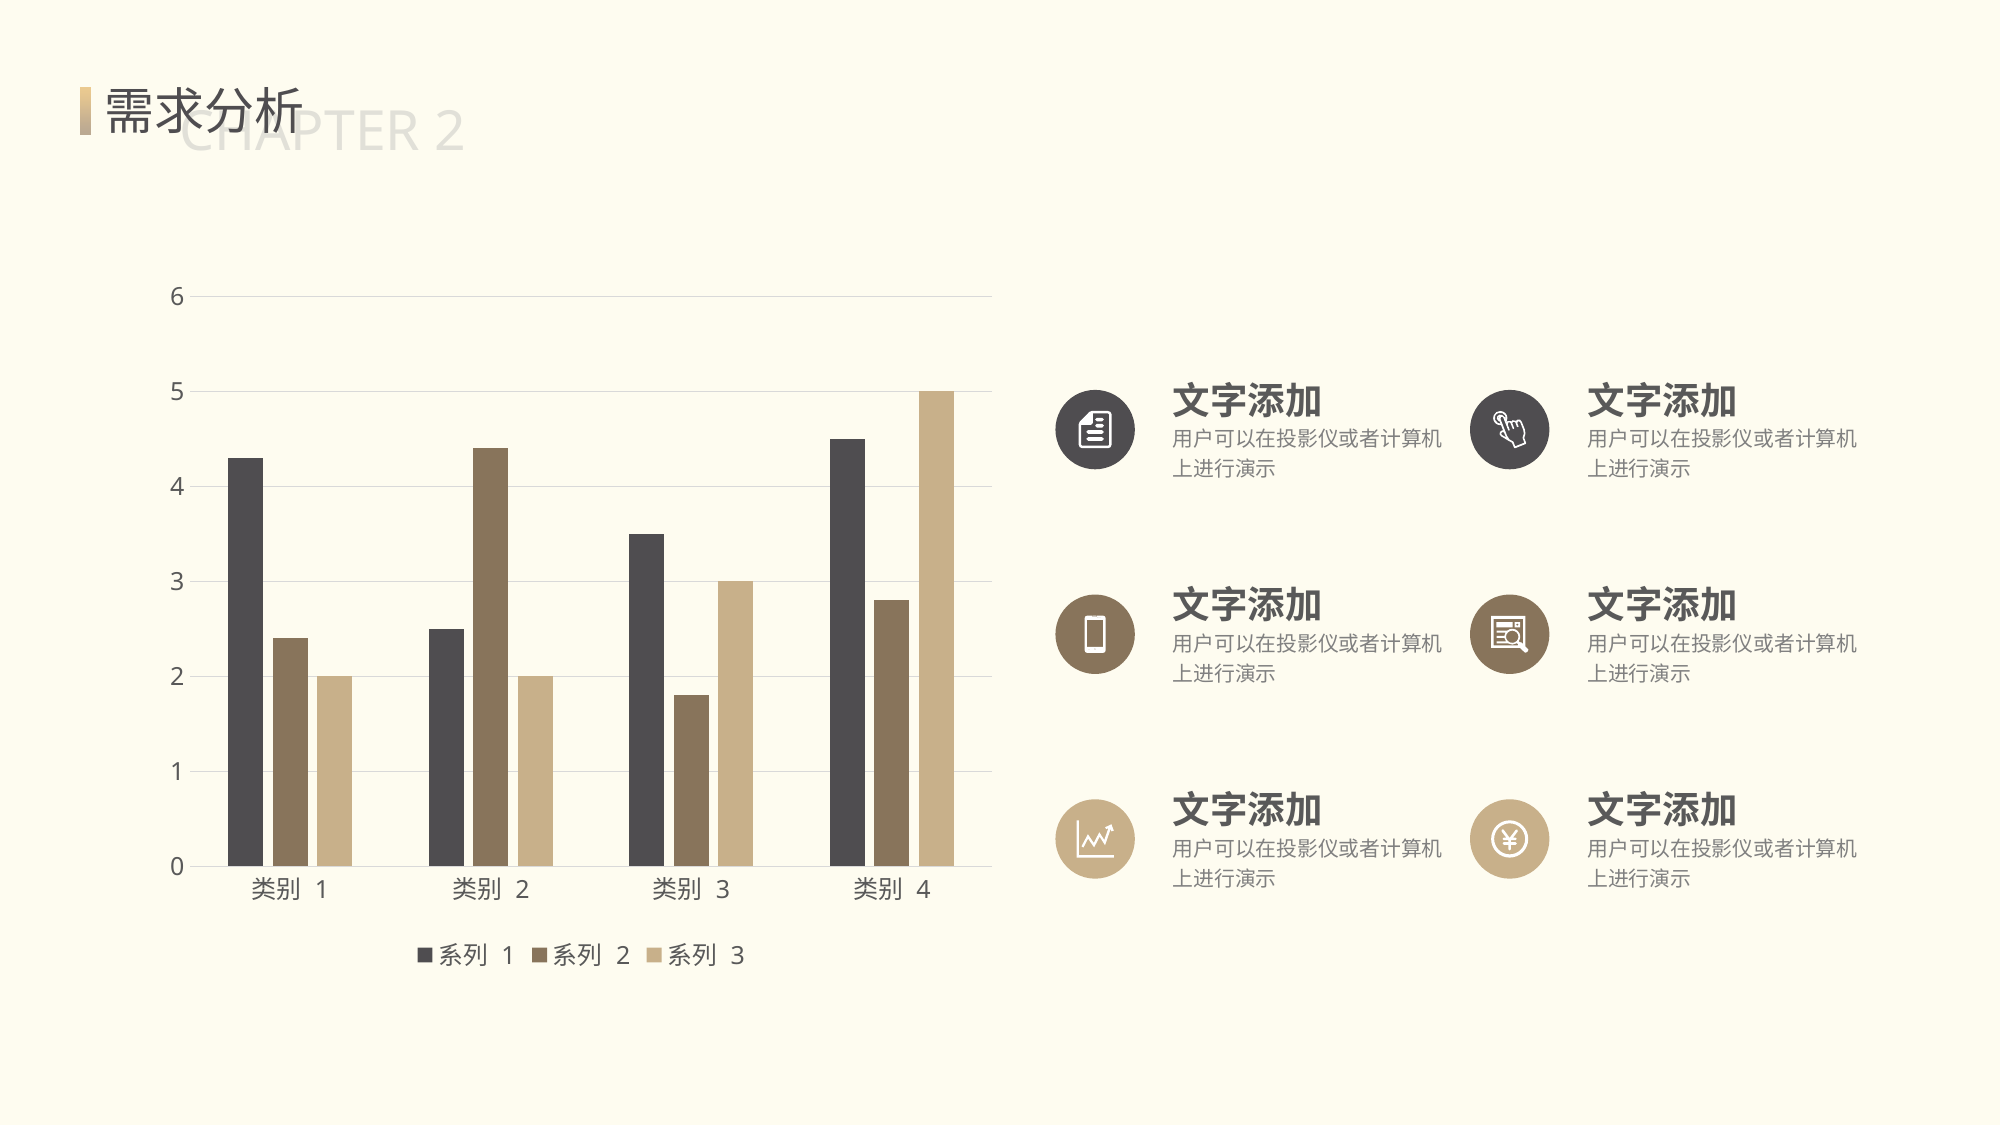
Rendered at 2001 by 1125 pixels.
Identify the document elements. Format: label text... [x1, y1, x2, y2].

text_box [1055, 798, 1136, 879]
picture [80, 87, 91, 136]
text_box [1469, 389, 1550, 470]
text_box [1157, 769, 1471, 899]
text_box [1572, 564, 1885, 695]
text_box CHAPTER 2 [164, 87, 482, 170]
chart [152, 264, 1010, 979]
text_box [1055, 594, 1136, 675]
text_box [1157, 360, 1471, 490]
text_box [1572, 360, 1885, 490]
text_box 需求分析 [89, 72, 320, 147]
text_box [1469, 798, 1550, 879]
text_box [1572, 769, 1885, 899]
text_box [1157, 564, 1471, 695]
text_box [1055, 389, 1136, 470]
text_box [1469, 594, 1550, 675]
